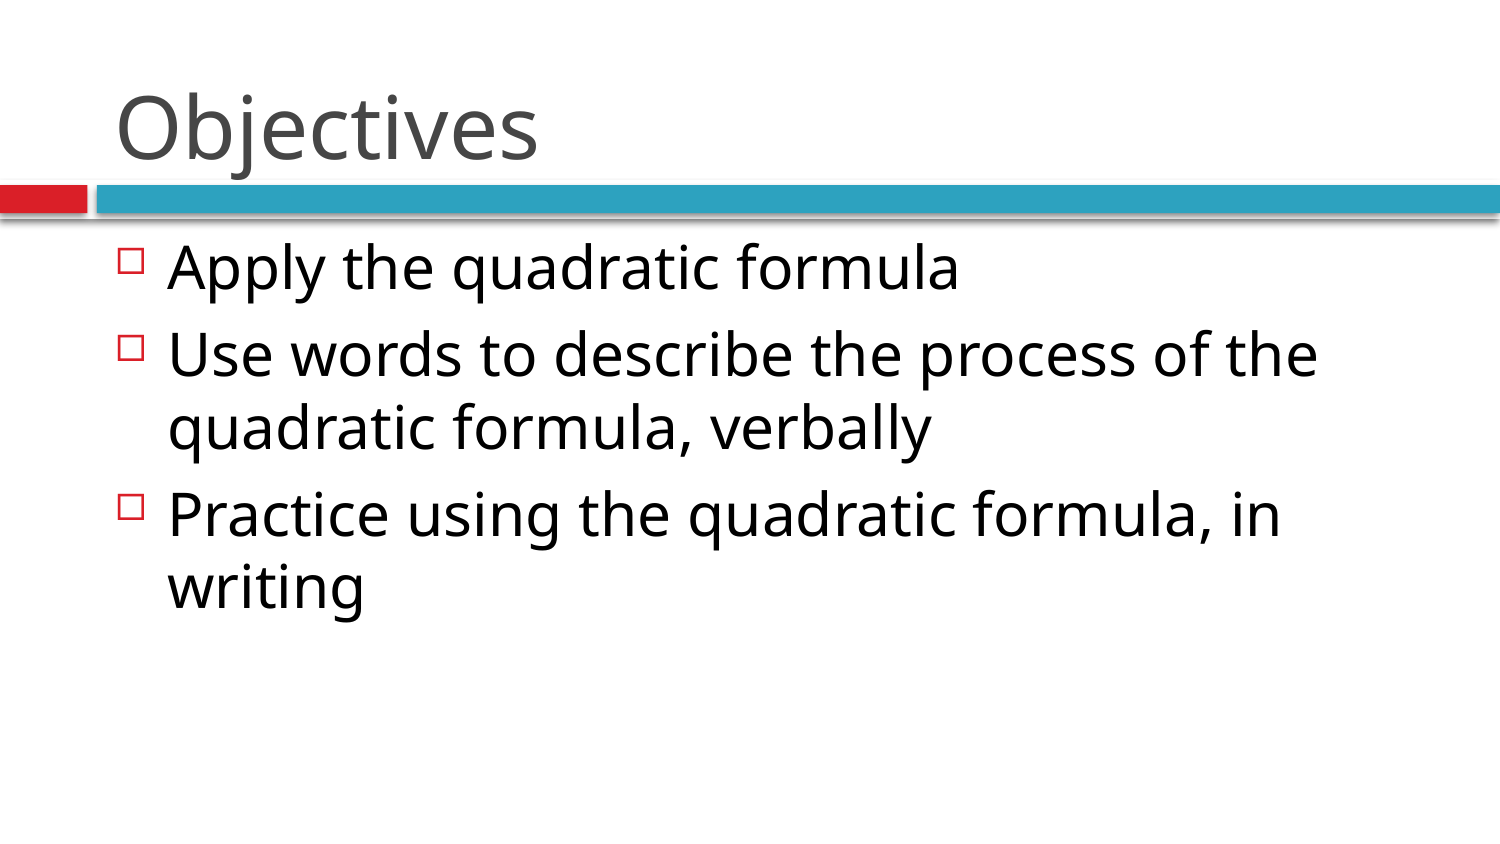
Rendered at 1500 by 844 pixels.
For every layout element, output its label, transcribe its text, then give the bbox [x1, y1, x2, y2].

title Objectives [99, 19, 1438, 185]
list Apply the quadratic formula Use words to describe the process of the quadratic formula, verbally Practice using the quadratic formula, in writing [99, 221, 1438, 760]
